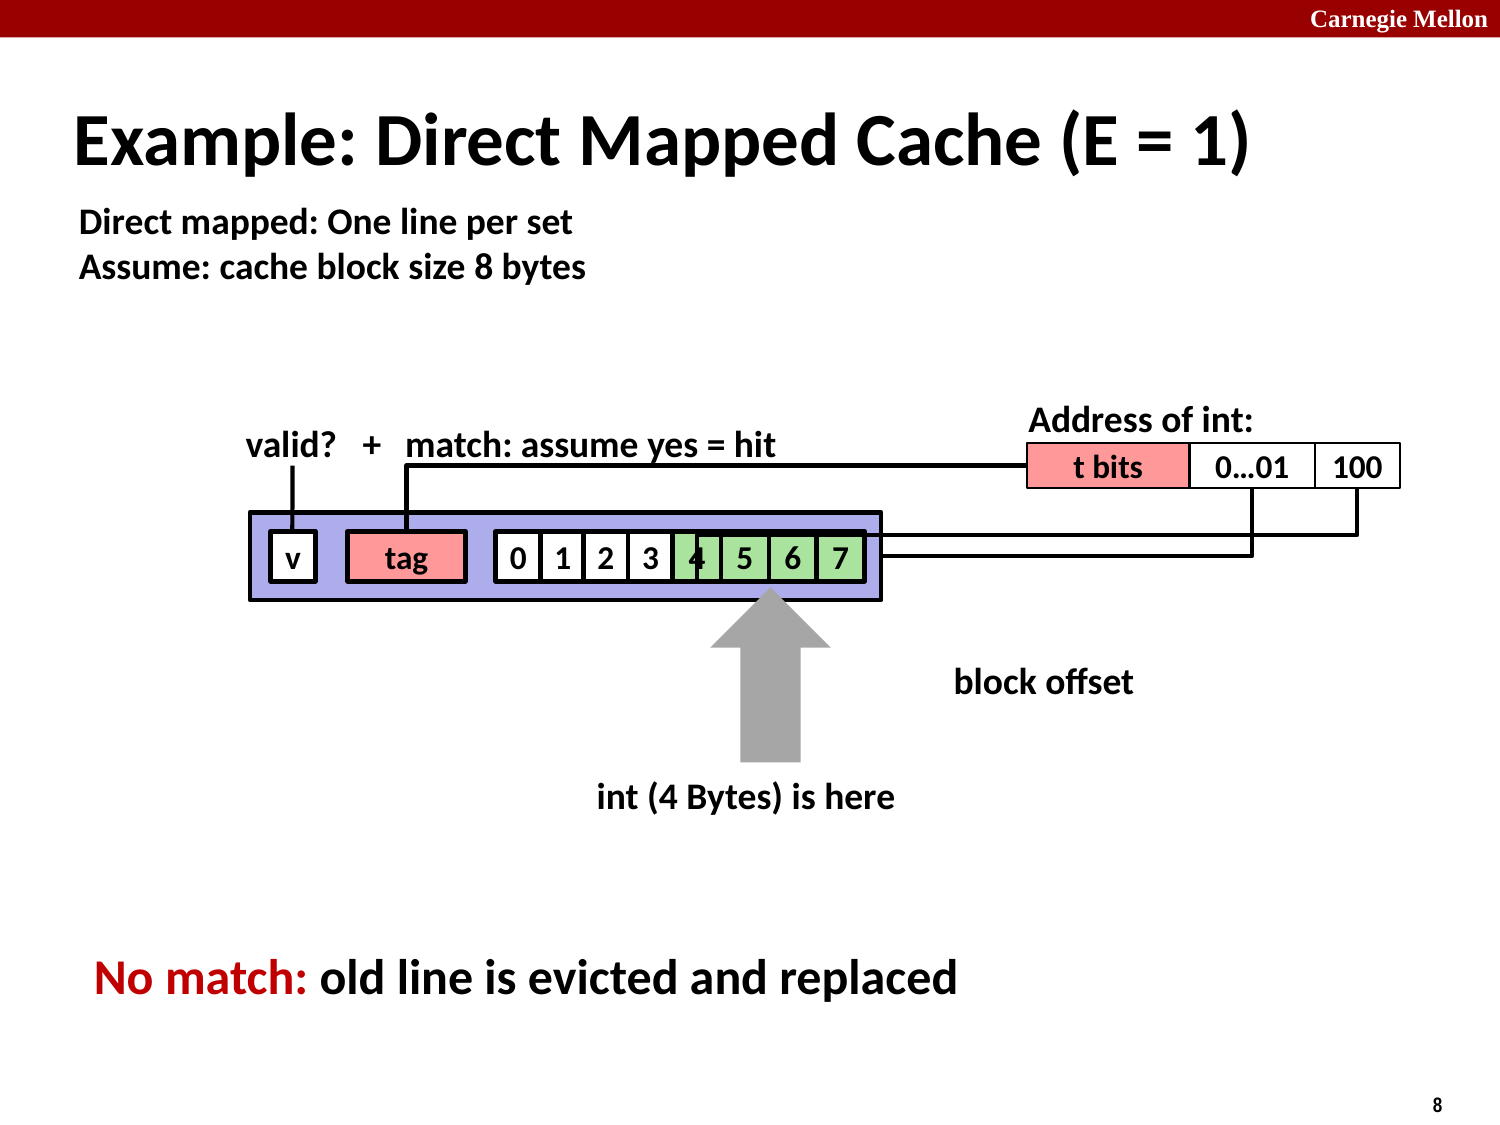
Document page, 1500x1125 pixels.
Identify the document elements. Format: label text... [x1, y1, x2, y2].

text_box valid? + [230, 412, 397, 473]
text_box 1 [540, 541, 583, 582]
title Example: Direct Mapped Cache (E = 1) [58, 72, 1305, 199]
text_box 2 [583, 541, 628, 582]
text_box 4 [672, 541, 721, 582]
text_box 0 [495, 541, 540, 582]
text_box int (4 Bytes) is here [581, 764, 911, 825]
text_box Address of int: [1106, 387, 1270, 448]
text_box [980, 204, 1075, 865]
text_box 5 [721, 541, 769, 582]
text_box 3 [628, 541, 672, 582]
text_box [249, 512, 882, 600]
text_box No match: old line is evicted and replaced [79, 937, 974, 1013]
text_box match: assume yes = hit [397, 412, 792, 473]
text_box 0…01 [1189, 443, 1314, 488]
text_box block offset [1106, 649, 1150, 710]
text_box v [270, 531, 316, 582]
text_box t bits [1106, 448, 1189, 488]
text_box block offset [938, 649, 974, 710]
text_box Direct mapped: One line per set Assume: cache block size 8 bytes [64, 189, 602, 295]
text_box tag [347, 531, 466, 582]
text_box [1079, 336, 1102, 708]
text_box 100 [1314, 443, 1400, 488]
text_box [406, 465, 974, 532]
text_box 6 [769, 541, 817, 582]
text_box 7 [817, 541, 865, 582]
text_box [710, 587, 831, 763]
